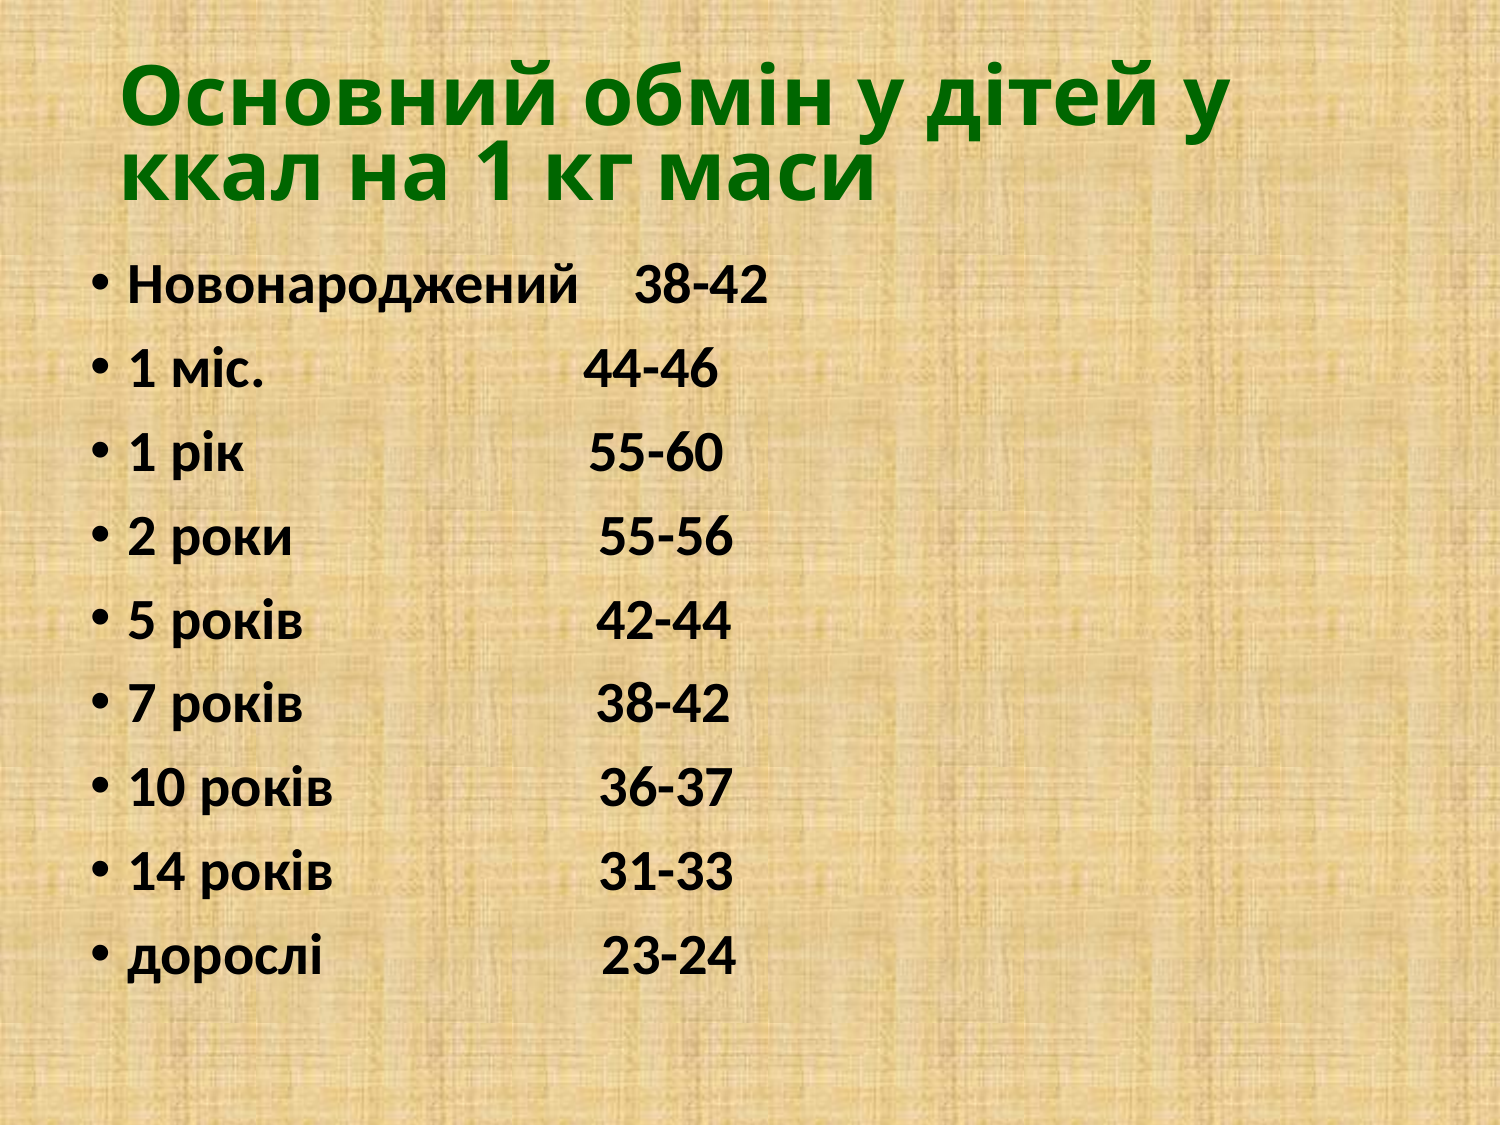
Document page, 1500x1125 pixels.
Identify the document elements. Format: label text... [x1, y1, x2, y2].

picture [0, 0, 1500, 1125]
title Основний обмін у дітей у ккал на 1 кг маси [102, 59, 1398, 239]
list Новонароджений 38-42 1 міс. 44-46 1 рік 55-60 2 роки 55-56 5 років 42-44 7 років 38-42 10 років 36-37 14 років 31-33 дорослі 23-24 [74, 245, 1426, 1010]
